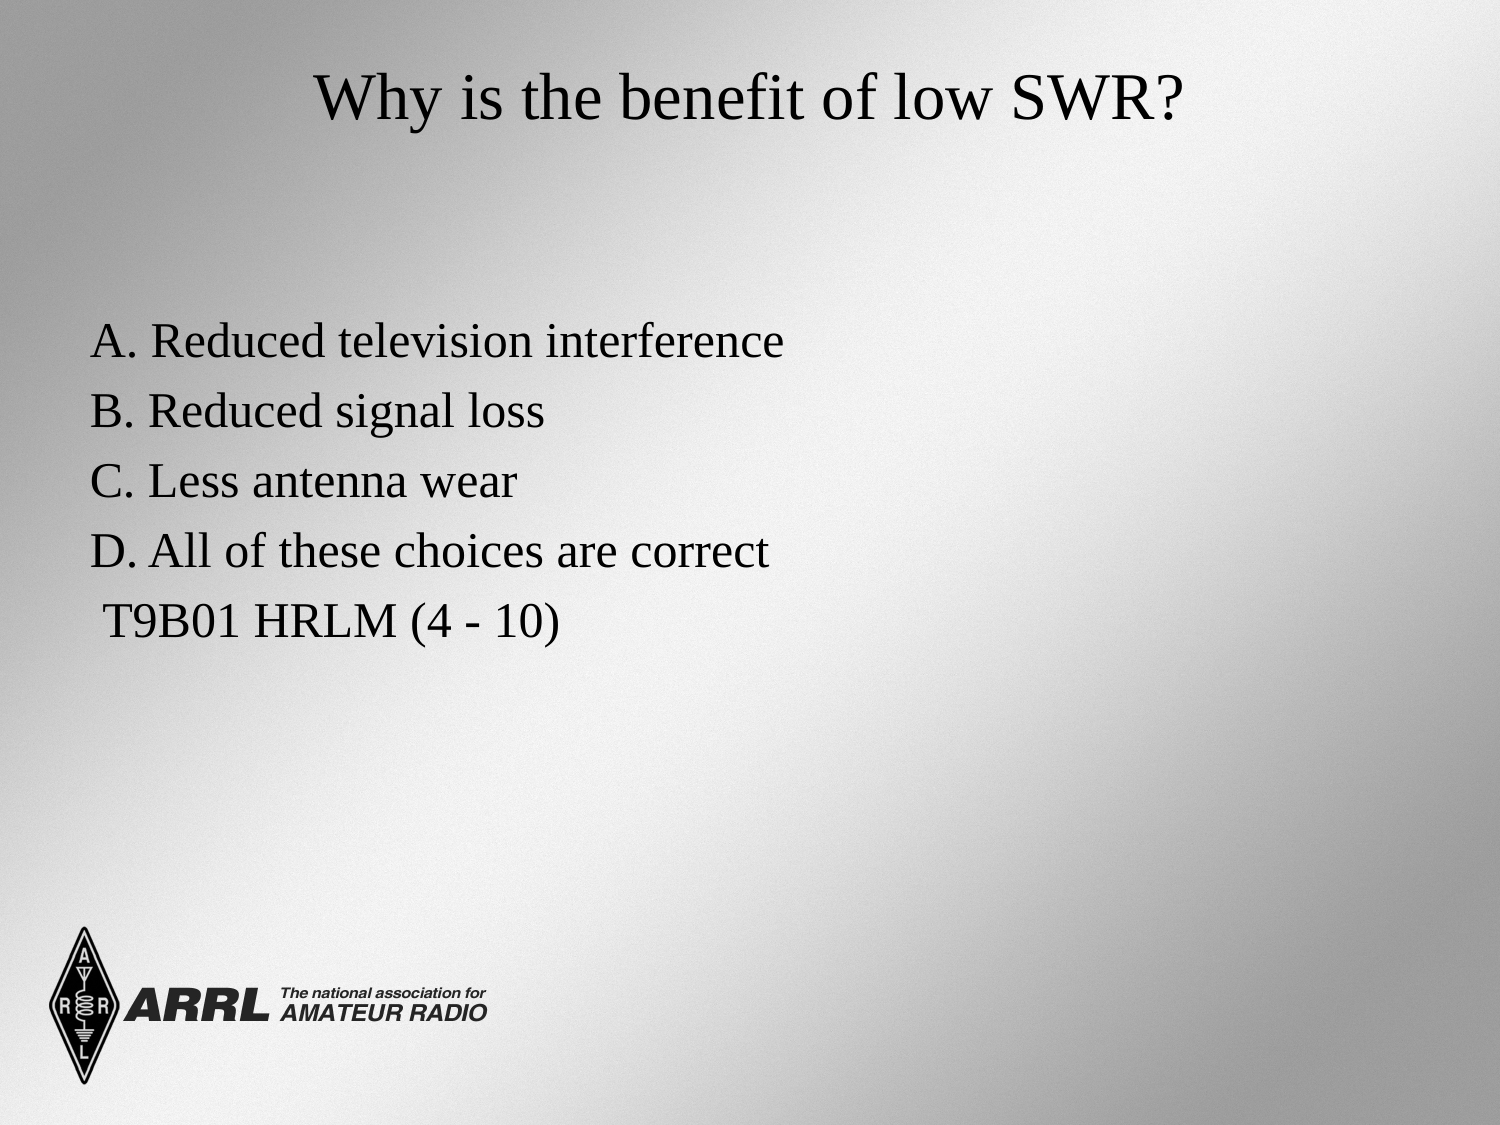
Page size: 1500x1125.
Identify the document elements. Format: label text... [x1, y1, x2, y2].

picture [0, 0, 1500, 1125]
list A. Reduced television interference B. Reduced signal loss C. Less antenna wear D. All of these choices are correct T9B01 HRLM (4 - 10) [75, 299, 1425, 1005]
title Why is the benefit of low SWR? [75, 45, 1425, 233]
